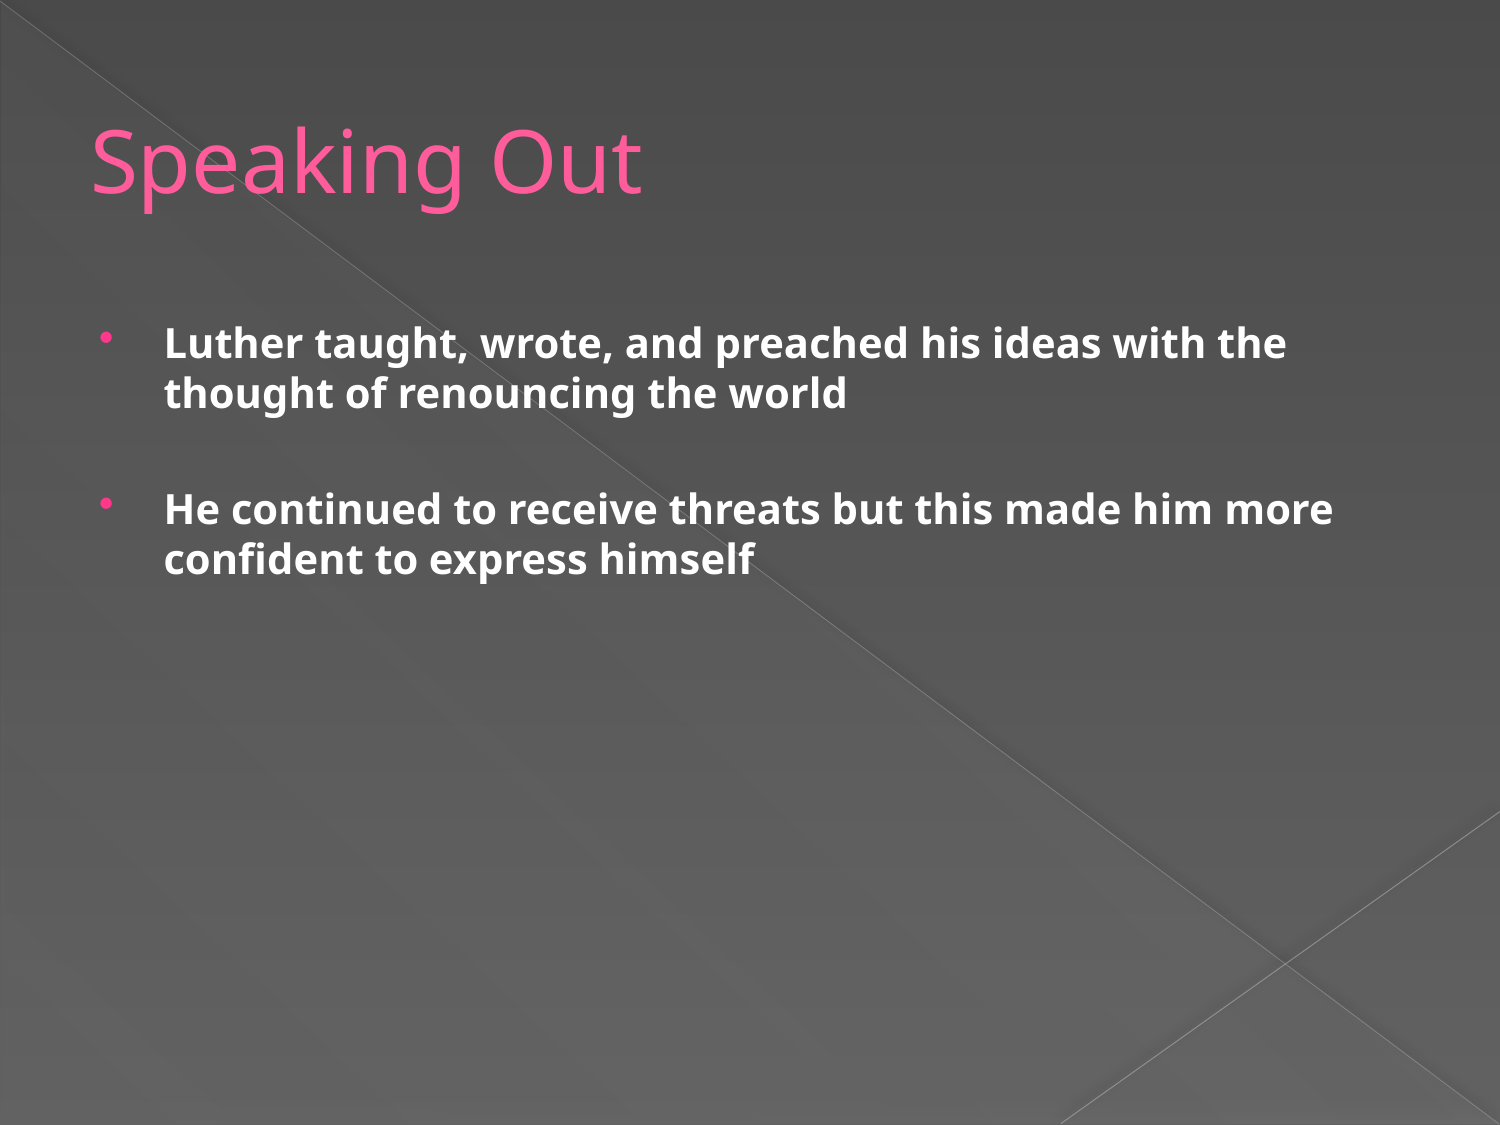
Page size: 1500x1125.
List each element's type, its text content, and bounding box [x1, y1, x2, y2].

title Speaking Out [75, 43, 1425, 274]
list Luther taught, wrote, and preached his ideas with the thought of renouncing the world He continued to receive threats but this made him more confident to express himself [74, 308, 1426, 1060]
